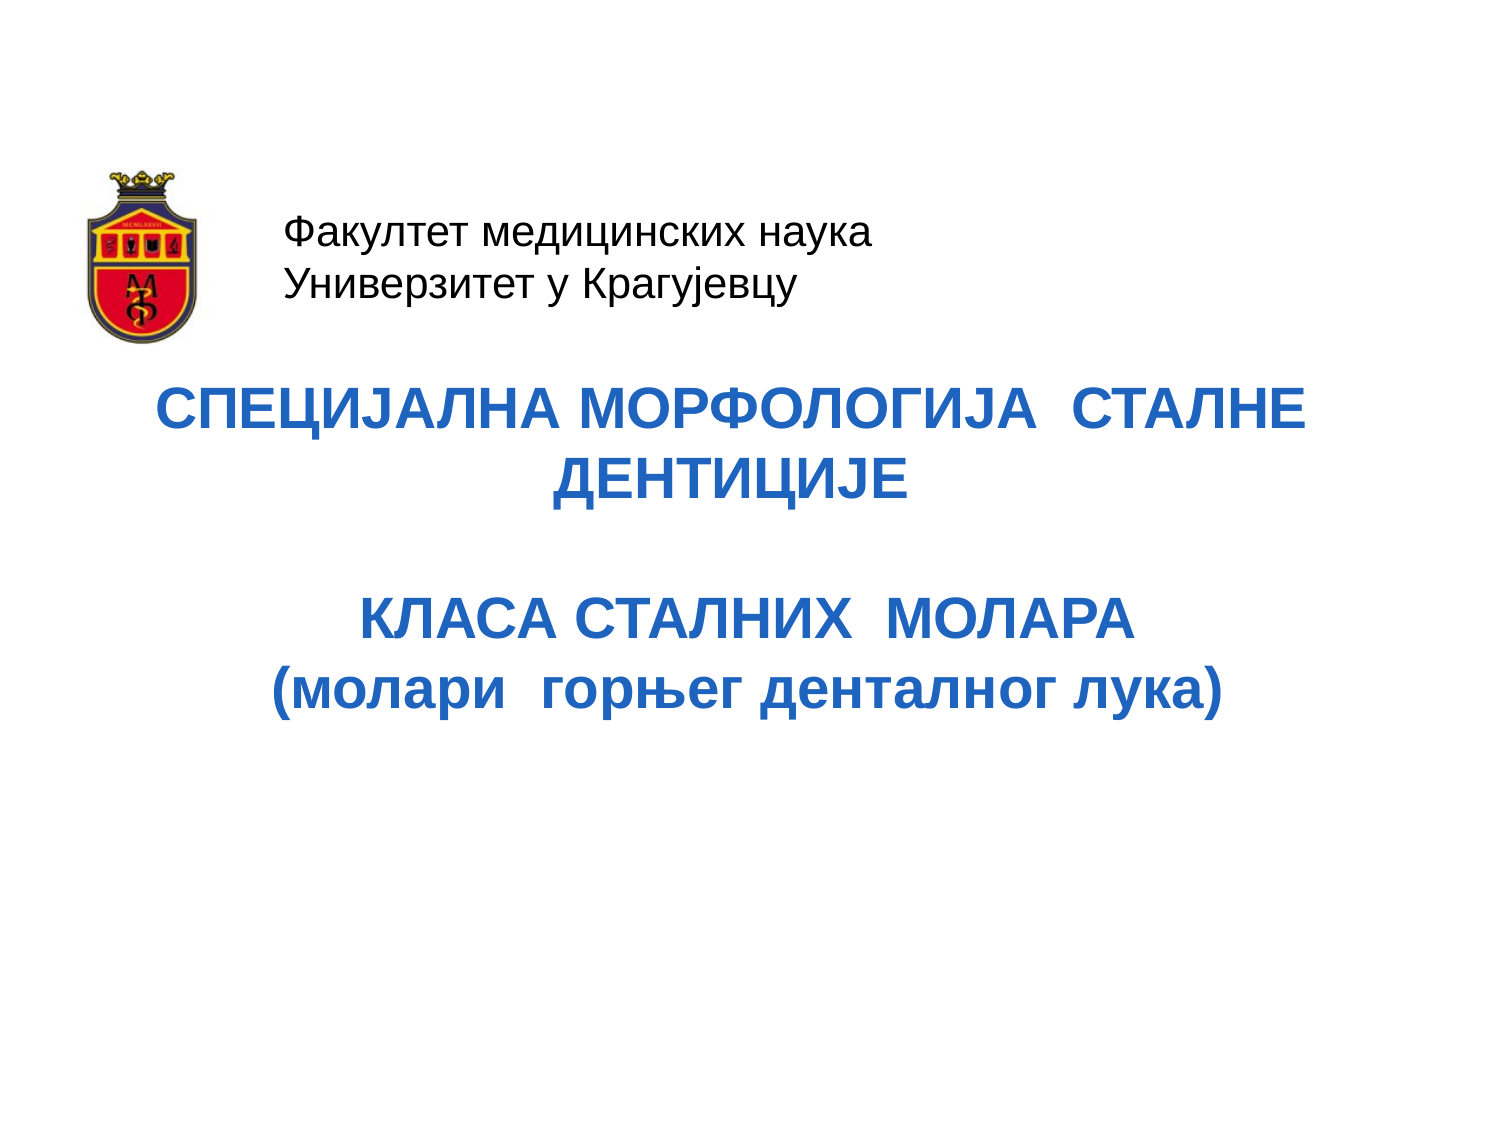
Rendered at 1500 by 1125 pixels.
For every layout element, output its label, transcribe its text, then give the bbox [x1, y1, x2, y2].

text_box СПЕЦИЈАЛНА МОРФОЛОГИЈА СТАЛНЕ ДЕНТИЦИЈЕ КЛАСА СТАЛНИХ МОЛАРА (молари горњег денталног лука) [0, 362, 1463, 728]
picture [23, 168, 259, 345]
title Факултет медицинских наука Универзитет у Крагујевцу [271, 196, 1397, 314]
